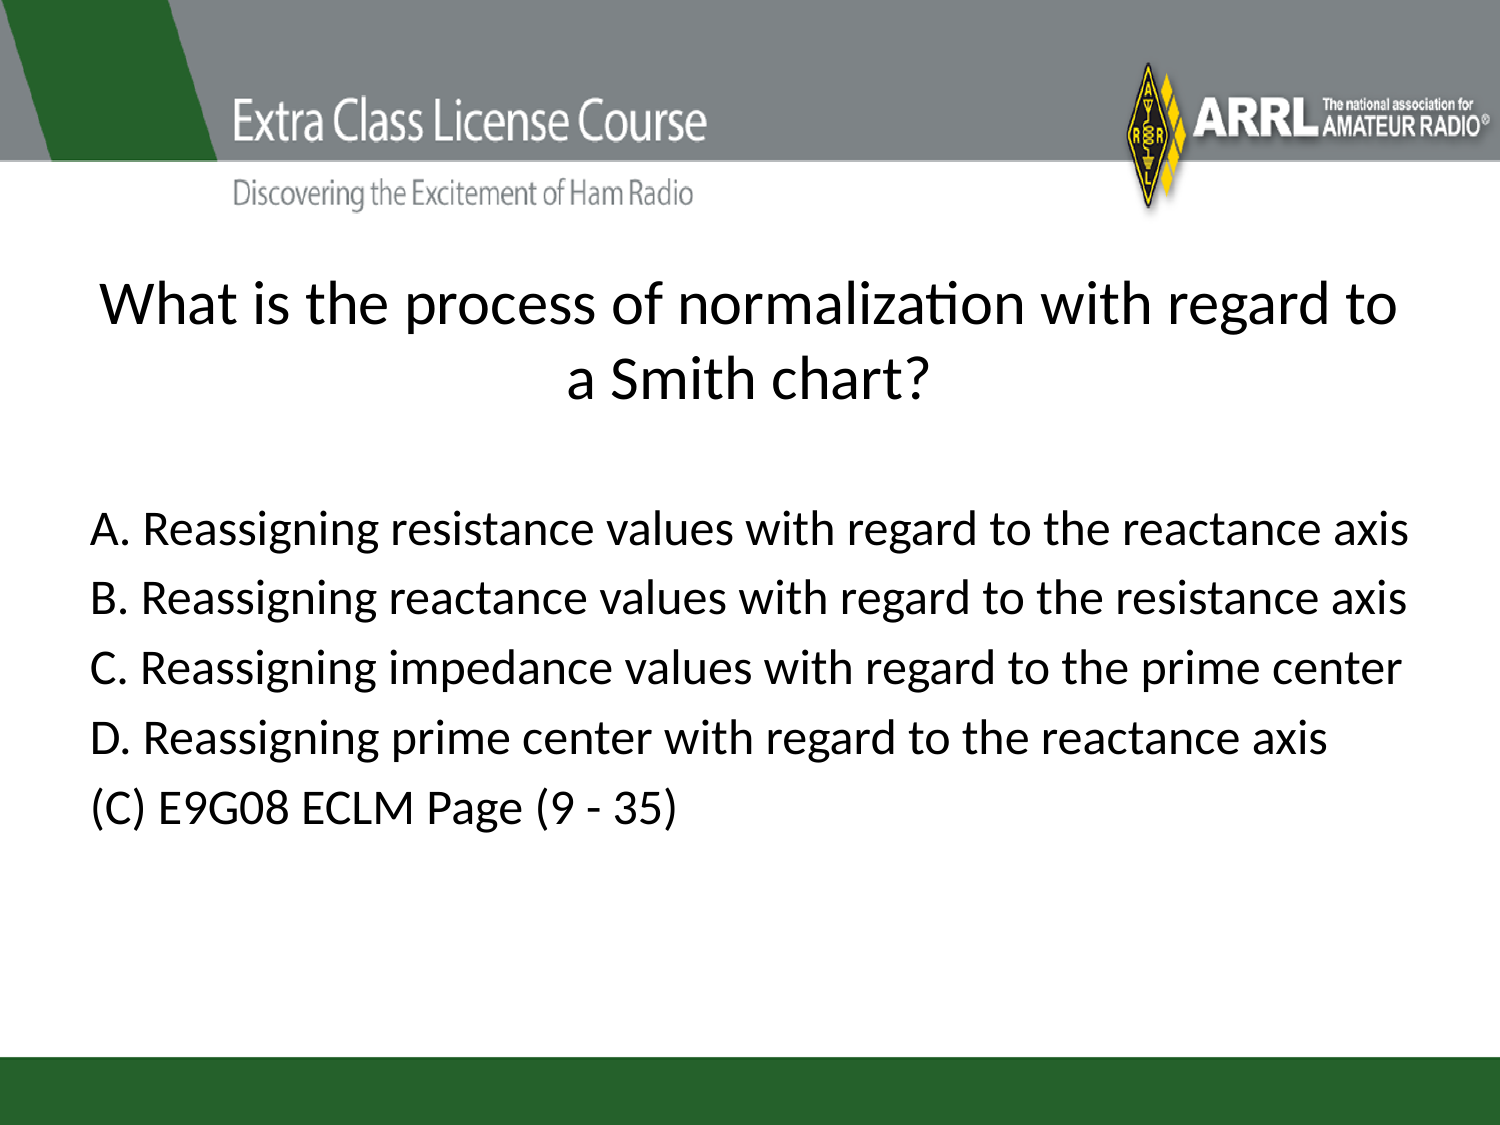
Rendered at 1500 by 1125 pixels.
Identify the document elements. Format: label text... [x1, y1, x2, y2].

picture [0, 0, 1500, 1125]
title What is the process of normalization with regard to a Smith chart? [75, 254, 1425, 435]
list A. Reassigning resistance values with regard to the reactance axis B. Reassigning reactance values with regard to the resistance axis C. Reassigning impedance values with regard to the prime center D. Reassigning prime center with regard to the reactance axis (C) E9G08 ECLM Page (9 - 35) [75, 487, 1425, 1005]
